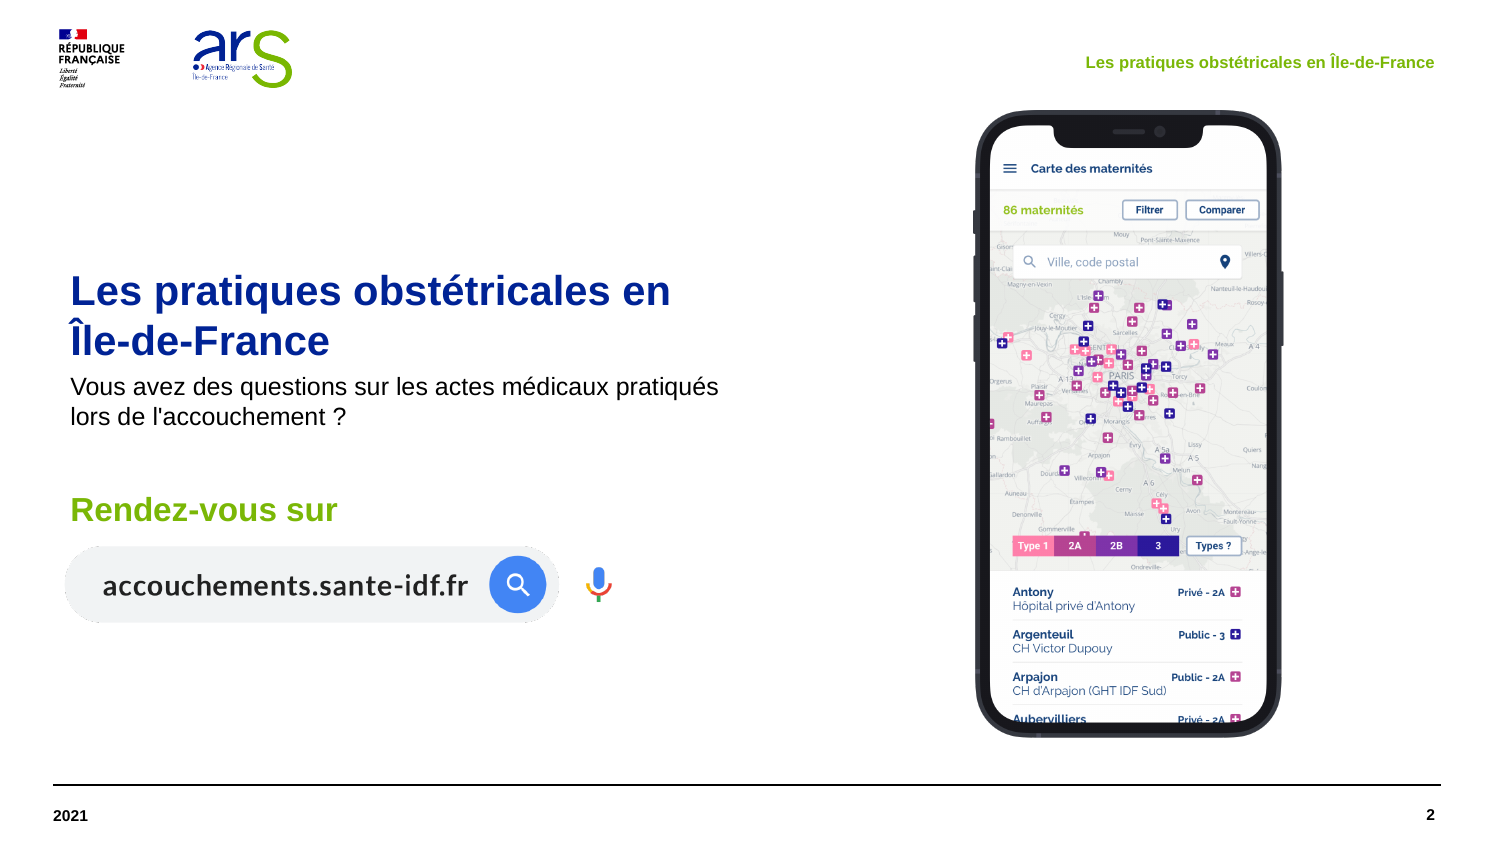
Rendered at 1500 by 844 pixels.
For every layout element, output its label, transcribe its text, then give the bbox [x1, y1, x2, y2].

slide_number 2021 [53, 787, 252, 844]
picture [192, 30, 292, 88]
text_box Rendez-vous sur [53, 480, 786, 538]
title Vous avez des questions sur les actes médicaux pratiqués lors de l'accouchement ? [691, 362, 739, 458]
footer Les pratiques obstétricales en Île-de-France [470, 32, 1436, 92]
text_box Les pratiques obstétricales en Île-de-France [53, 256, 691, 480]
picture [64, 544, 638, 623]
picture [47, 17, 136, 107]
slide_number 2 [1213, 784, 1436, 844]
picture [973, 110, 1284, 738]
